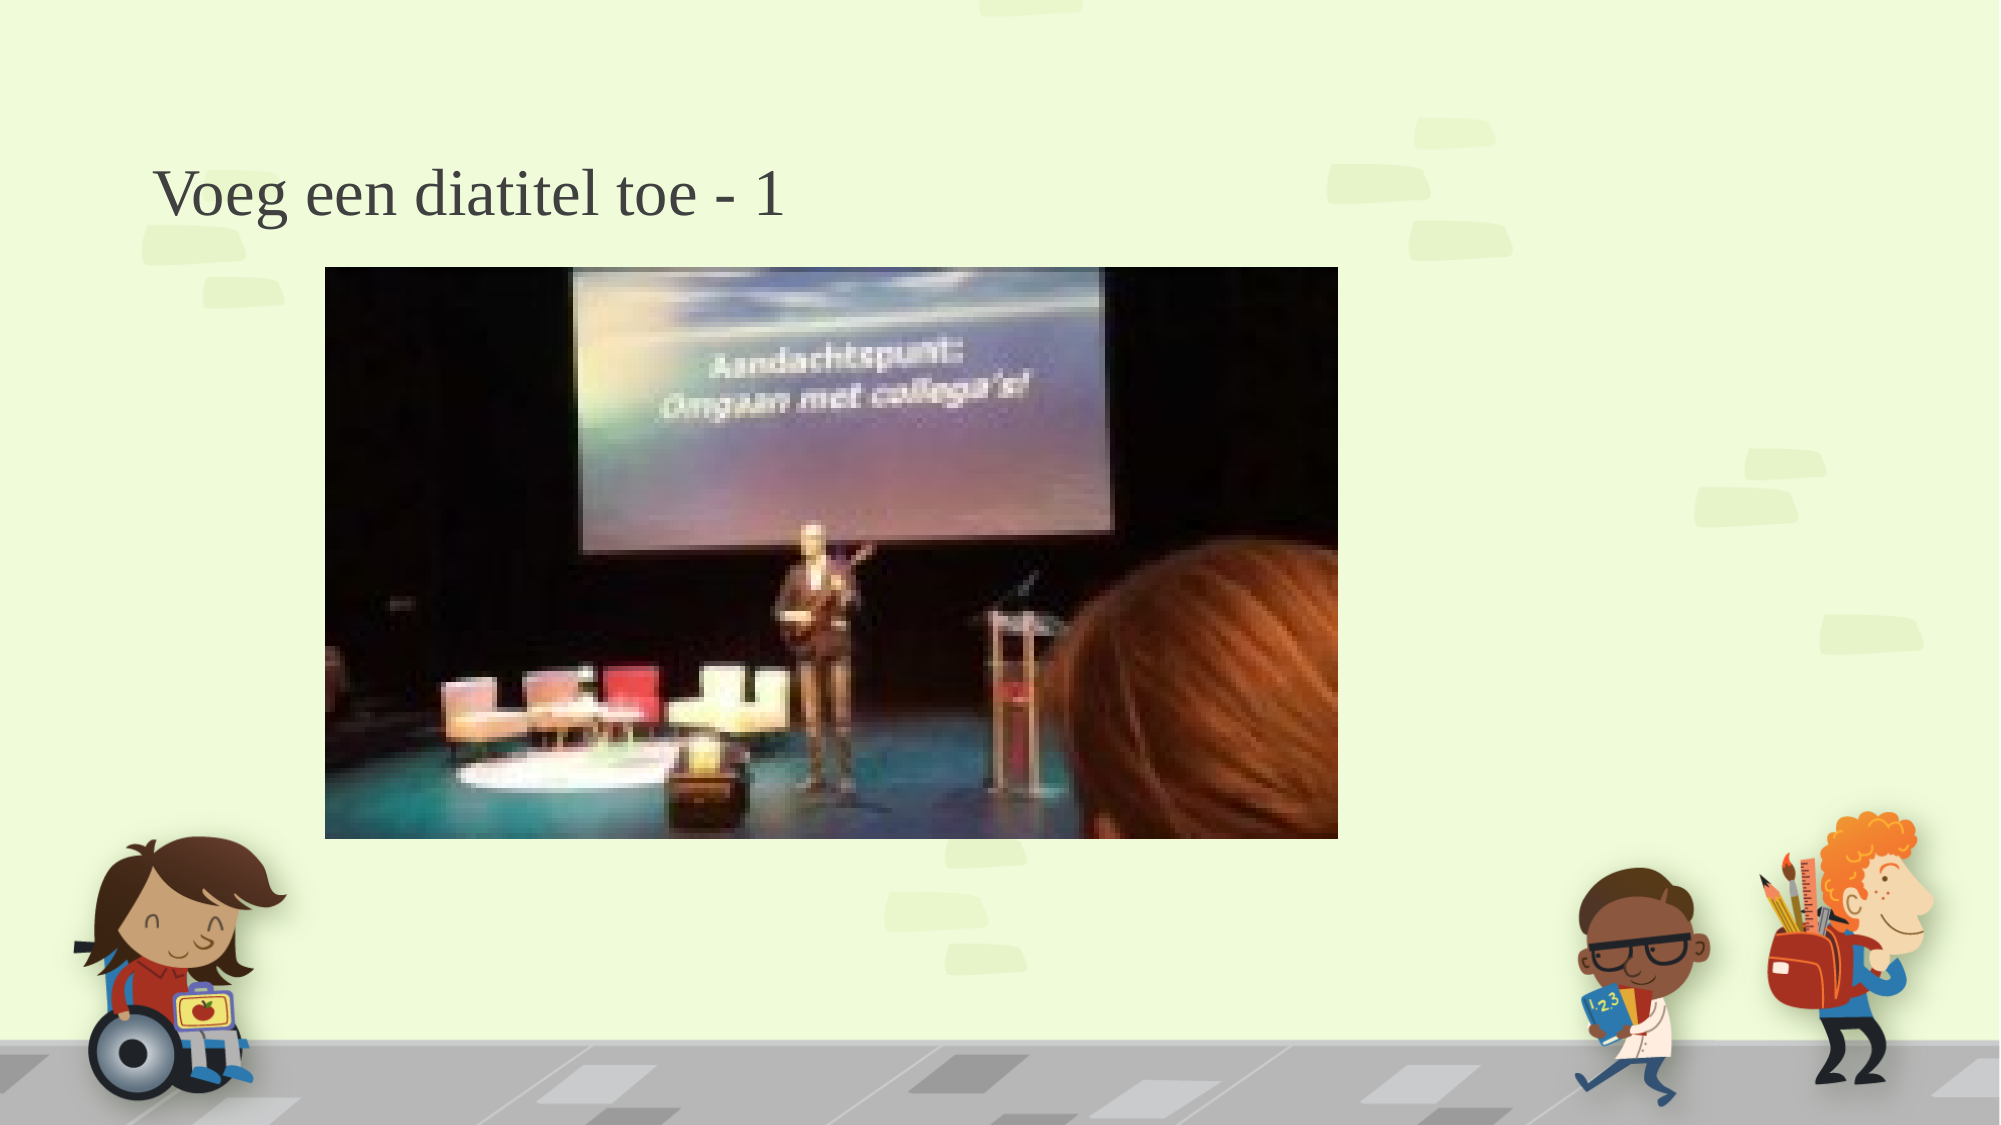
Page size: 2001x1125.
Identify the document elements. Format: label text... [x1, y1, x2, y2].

picture [0, 0, 2000, 1125]
title Voeg een diatitel toe - 1 [137, 59, 1750, 238]
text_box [324, 267, 1339, 840]
